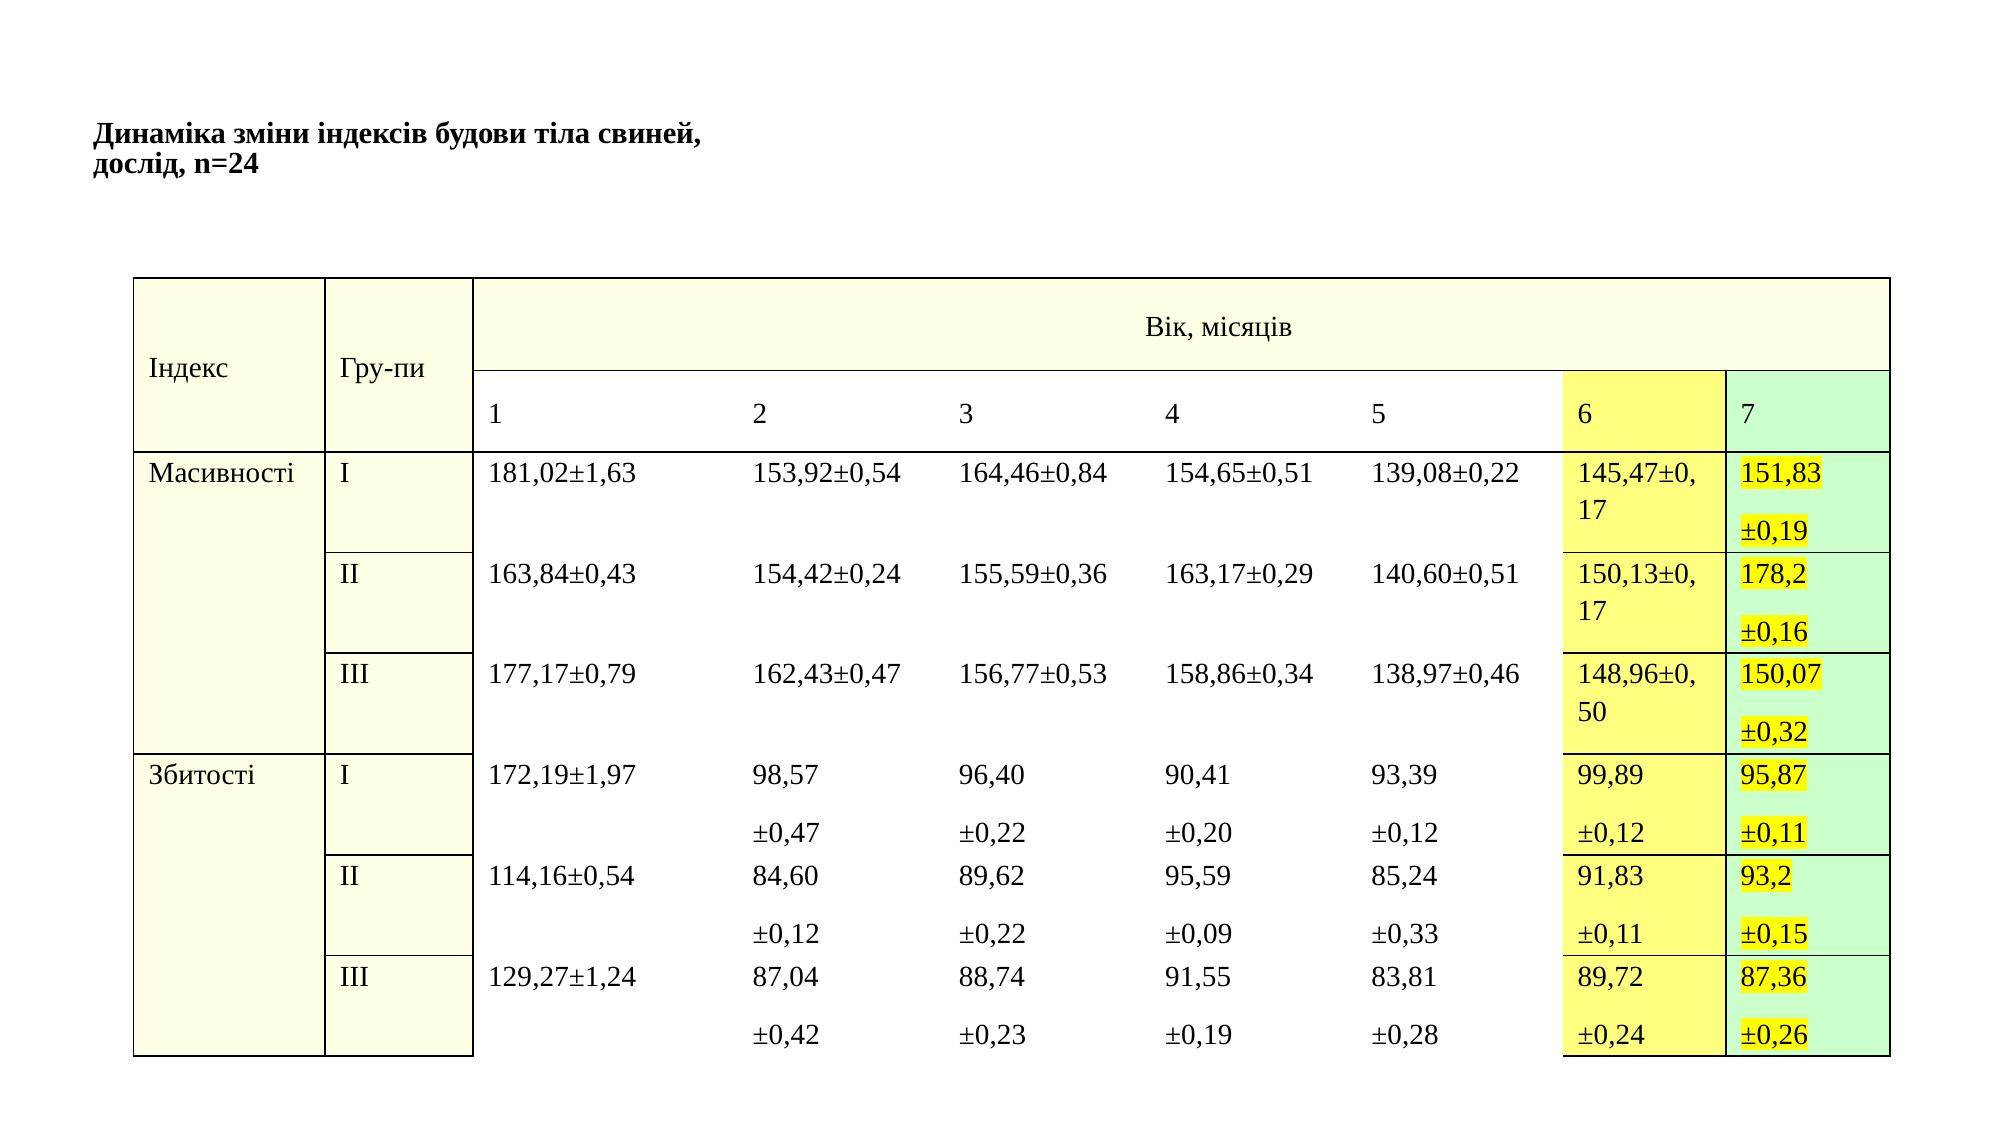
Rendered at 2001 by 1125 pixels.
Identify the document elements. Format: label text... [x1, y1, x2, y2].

table_cell 154,65±0,51 [1150, 453, 1356, 552]
table_cell 163,84±0,43 [474, 552, 738, 653]
table_cell 154,42±0,24 [738, 552, 944, 653]
table_cell 93,39 ±0,12 [1356, 754, 1563, 855]
table_cell І [326, 755, 472, 854]
table_cell 164,46±0,84 [944, 453, 1150, 552]
table_cell 95,87 ±0,11 [1727, 755, 1889, 854]
table_cell 139,08±0,22 [1356, 453, 1563, 552]
table_cell 158,86±0,34 [1150, 653, 1356, 754]
table_cell 85,24 ±0,33 [1356, 855, 1563, 955]
table_cell Масивності [134, 453, 324, 753]
table_cell 155,59±0,36 [944, 552, 1150, 653]
table_cell 153,92±0,54 [738, 453, 944, 552]
table_cell 6 [1563, 371, 1725, 451]
table_cell 156,77±0,53 [944, 653, 1150, 754]
table_cell 84,60 ±0,12 [738, 855, 944, 955]
table_cell 89,62 ±0,22 [944, 855, 1150, 955]
table_cell 138,97±0,46 [1356, 653, 1563, 754]
table_cell ІІ [326, 553, 472, 652]
table_cell 95,59 ±0,09 [1150, 855, 1356, 955]
table_cell 163,17±0,29 [1150, 552, 1356, 653]
table_cell 7 [1727, 371, 1889, 451]
table_cell 114,16±0,54 [474, 855, 738, 955]
table_header Гру-пи [326, 279, 472, 451]
table_cell 2 [738, 371, 944, 451]
table_cell 150,07 ±0,32 [1727, 654, 1889, 753]
table_cell 151,83 ±0,19 [1727, 453, 1889, 552]
table_cell 99,89 ±0,12 [1563, 755, 1725, 854]
table_cell 87,36 ±0,26 [1727, 956, 1889, 1055]
table_cell 172,19±1,97 [474, 754, 738, 855]
table_cell 87,04 ±0,42 [738, 955, 944, 1056]
table_cell 93,2 ±0,15 [1727, 856, 1889, 955]
table_cell 150,13±0,17 [1563, 553, 1725, 652]
table_cell ІІ [326, 856, 472, 955]
table_cell 3 [944, 371, 1150, 451]
table_cell 83,81 ±0,28 [1356, 955, 1563, 1056]
table_cell 177,17±0,79 [474, 653, 738, 754]
table_header Вік, місяців [474, 279, 1889, 370]
table_cell 90,41 ±0,20 [1150, 754, 1356, 855]
table_cell 4 [1150, 371, 1356, 451]
table_cell Збитості [134, 755, 324, 1055]
table_cell І [326, 453, 472, 552]
table_cell 162,43±0,47 [738, 653, 944, 754]
table_cell 5 [1356, 371, 1563, 451]
list Динаміка зміни індексів будови тіла свиней, дослід, n=24 [78, 111, 735, 188]
table_cell 88,74 ±0,23 [944, 955, 1150, 1056]
table_cell 129,27±1,24 [474, 955, 738, 1056]
table_cell IІІ [326, 654, 472, 753]
table_cell 1 [474, 371, 738, 451]
table_header Індекс [134, 279, 324, 451]
table_cell 91,83 ±0,11 [1563, 856, 1725, 955]
table_cell 89,72 ±0,24 [1563, 956, 1725, 1055]
table_cell 148,96±0,50 [1563, 654, 1725, 753]
table_cell 178,2 ±0,16 [1727, 553, 1889, 652]
table_cell 91,55 ±0,19 [1150, 955, 1356, 1056]
table_cell 140,60±0,51 [1356, 552, 1563, 653]
table_cell ІІІ [326, 956, 472, 1055]
table_cell 96,40 ±0,22 [944, 754, 1150, 855]
table_cell 181,02±1,63 [474, 453, 738, 552]
table_cell 98,57 ±0,47 [738, 754, 944, 855]
table_cell 145,47±0,17 [1563, 453, 1725, 552]
